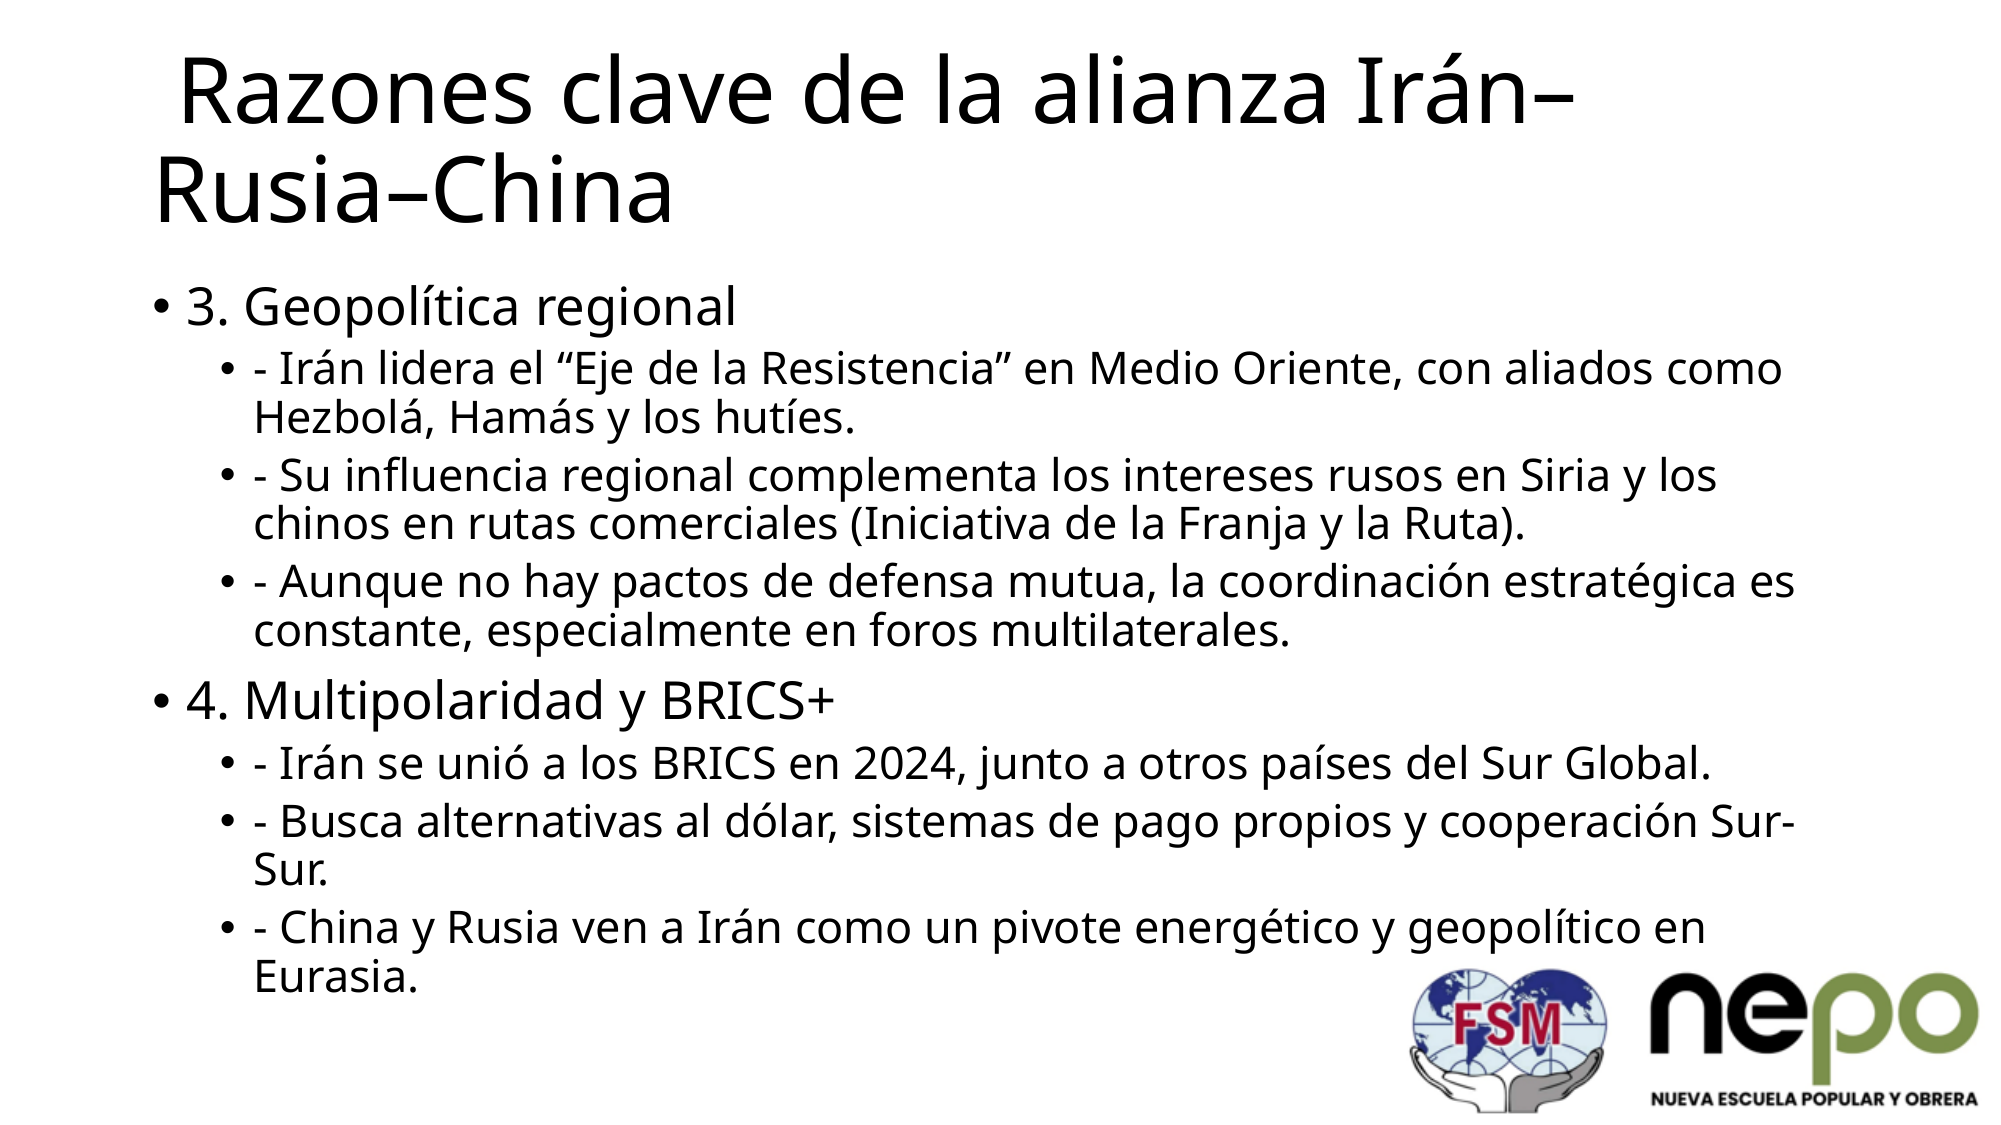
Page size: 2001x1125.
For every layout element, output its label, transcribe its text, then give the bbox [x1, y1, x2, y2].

title Razones clave de la alianza Irán–Rusia–China [137, 34, 1863, 191]
picture [1396, 950, 1998, 1124]
list 3. Geopolítica regional - Irán lidera el “Eje de la Resistencia” en Medio Oriente, con aliados como Hezbolá, Hamás y los hutíes. - Su influencia regional complementa los intereses rusos en Siria y los chinos en rutas comerciales (Iniciativa de la Franja y la Ruta). - Aunque no hay pactos de defensa mutua, la coordinación estratégica es constante, especialmente en foros multilaterales. 4. Multipolaridad y BRICS+ - Irán se unió a los BRICS en 2024, junto a otros países del Sur Global. - Busca alternativas al dólar, sistemas de pago propios y cooperación Sur-Sur. - China y Rusia ven a Irán como un pivote energético y geopolítico en Eurasia. [137, 191, 1863, 1014]
